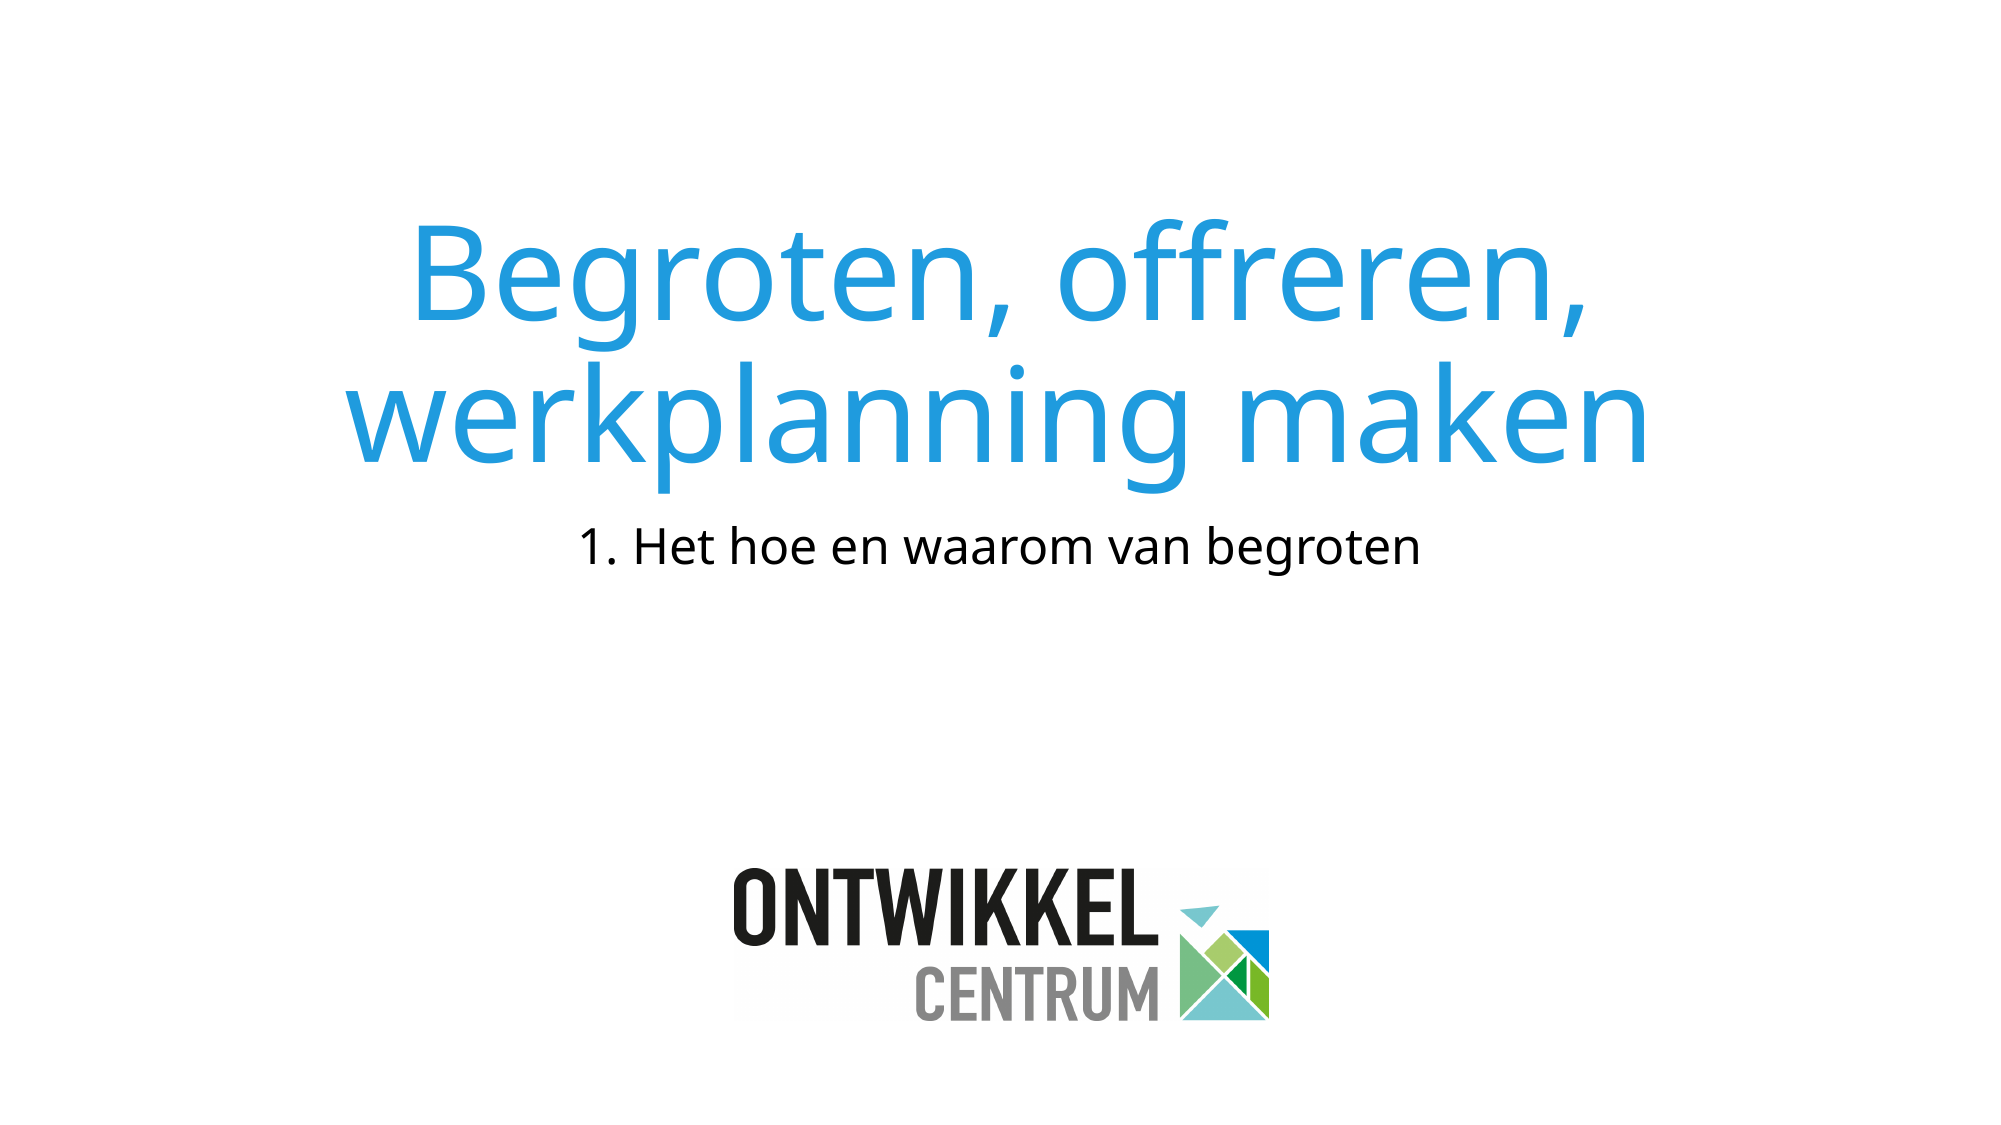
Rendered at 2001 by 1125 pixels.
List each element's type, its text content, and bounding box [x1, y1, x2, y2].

title Begroten, offreren, werkplanning maken [249, 107, 1750, 499]
subtitle 1. Het hoe en waarom van begroten [249, 514, 1750, 786]
picture [734, 868, 1269, 1021]
